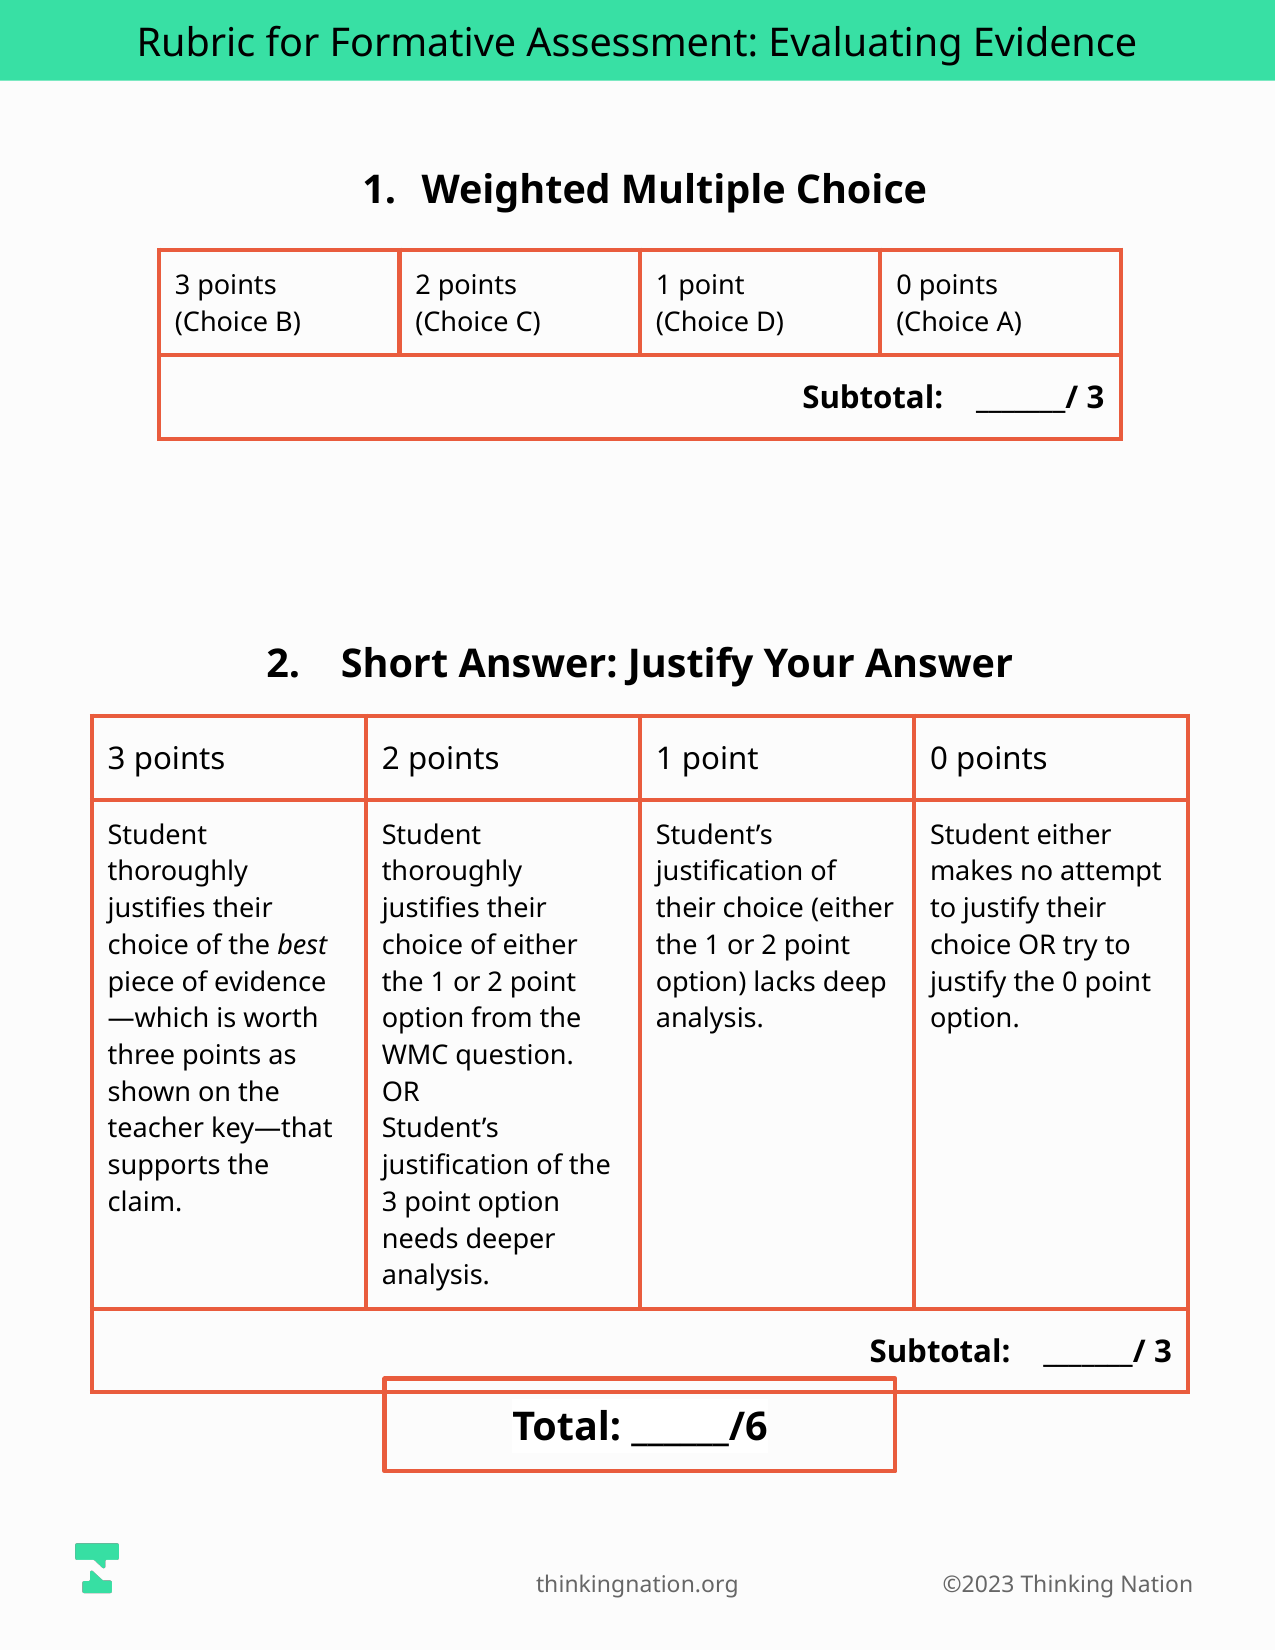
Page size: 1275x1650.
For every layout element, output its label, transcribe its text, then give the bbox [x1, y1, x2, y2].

text_box ©2023 Thinking Nation [907, 1553, 1210, 1605]
text_box thinkingnation.org [486, 1553, 789, 1605]
text_box Rubric for Formative Assessment: Evaluating Evidence [0, 0, 1275, 81]
table_header 1 point [642, 718, 912, 798]
table_header 1 point (Choice D) [642, 252, 878, 353]
table_cell Student thoroughly justifies their choice of the best piece of evidence—which is worth three points as shown on the teacher key—that supports the claim. [94, 802, 364, 1307]
picture [62, 1533, 132, 1603]
table_cell Subtotal: _______/ 3 [161, 357, 1119, 437]
table_cell Student’s justification of their choice (either the 1 or 2 point option) lacks deep analysis. [642, 802, 912, 1307]
text_box Weighted Multiple Choice [277, 147, 1003, 218]
table_header 3 points (Choice B) [161, 252, 397, 353]
text_box 2. Short Answer: Justify Your Answer [205, 622, 1075, 693]
table_header 2 points (Choice C) [402, 252, 638, 353]
text_box Total: ______/6 [384, 1378, 896, 1472]
table_cell Student either makes no attempt to justify their choice OR try to justify the 0 point option. [916, 802, 1186, 1307]
table_cell Subtotal: _______/ 3 [94, 1311, 1186, 1390]
table_header 2 points [368, 718, 638, 798]
table_header 0 points (Choice A) [882, 252, 1119, 353]
table_header 3 points [94, 718, 364, 798]
table_cell Student thoroughly justifies their choice of either the 1 or 2 point option from the WMC question. OR Student’s justification of the 3 point option needs deeper analysis. [368, 802, 638, 1307]
table_header 0 points [916, 718, 1186, 798]
